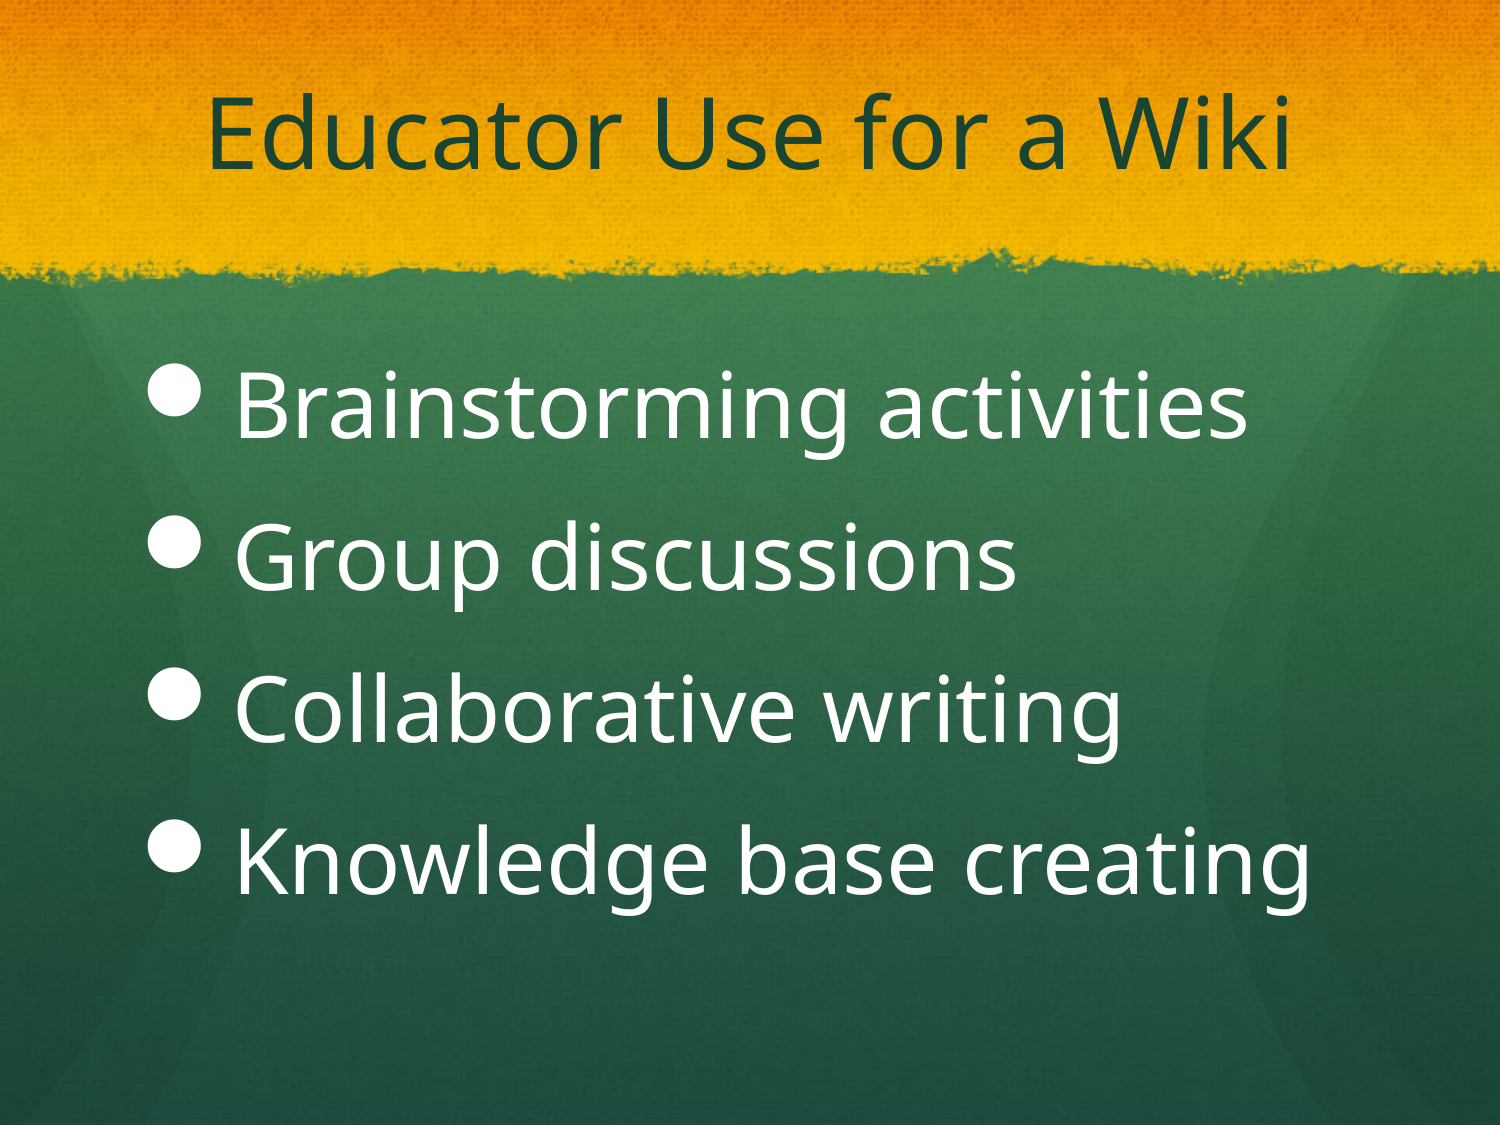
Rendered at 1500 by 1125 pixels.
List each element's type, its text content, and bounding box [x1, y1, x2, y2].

title Educator Use for a Wiki [125, 13, 1375, 246]
list Brainstorming activities Group discussions Collaborative writing Knowledge base creating [125, 339, 1375, 1026]
picture [0, 0, 1500, 1125]
